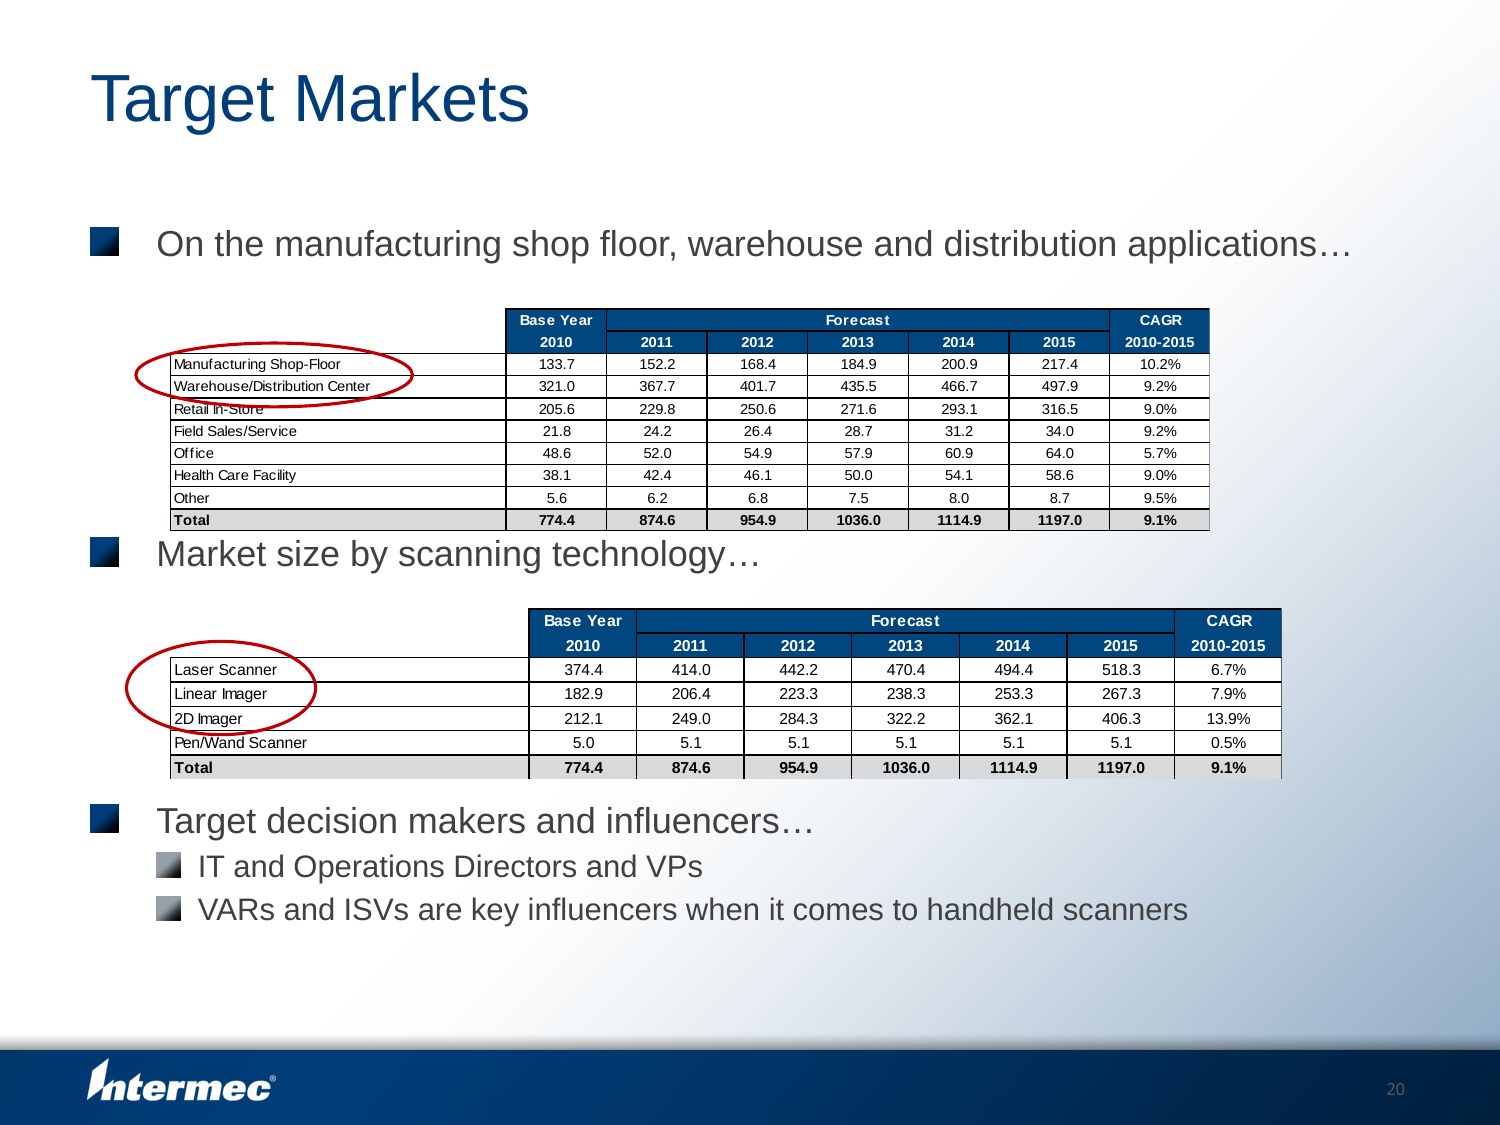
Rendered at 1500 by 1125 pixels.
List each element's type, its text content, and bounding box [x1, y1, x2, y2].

text_box [126, 650, 164, 726]
picture [0, 0, 1500, 1125]
text_box [135, 355, 164, 395]
title Target Markets [75, 45, 1425, 145]
list On the manufacturing shop floor, warehouse and distribution applications… Market size by scanning technology… Target decision makers and influencers… IT and Operations Directors and VPs VARs and ISVs are key influencers when it comes to handheld scanners [75, 212, 1425, 955]
